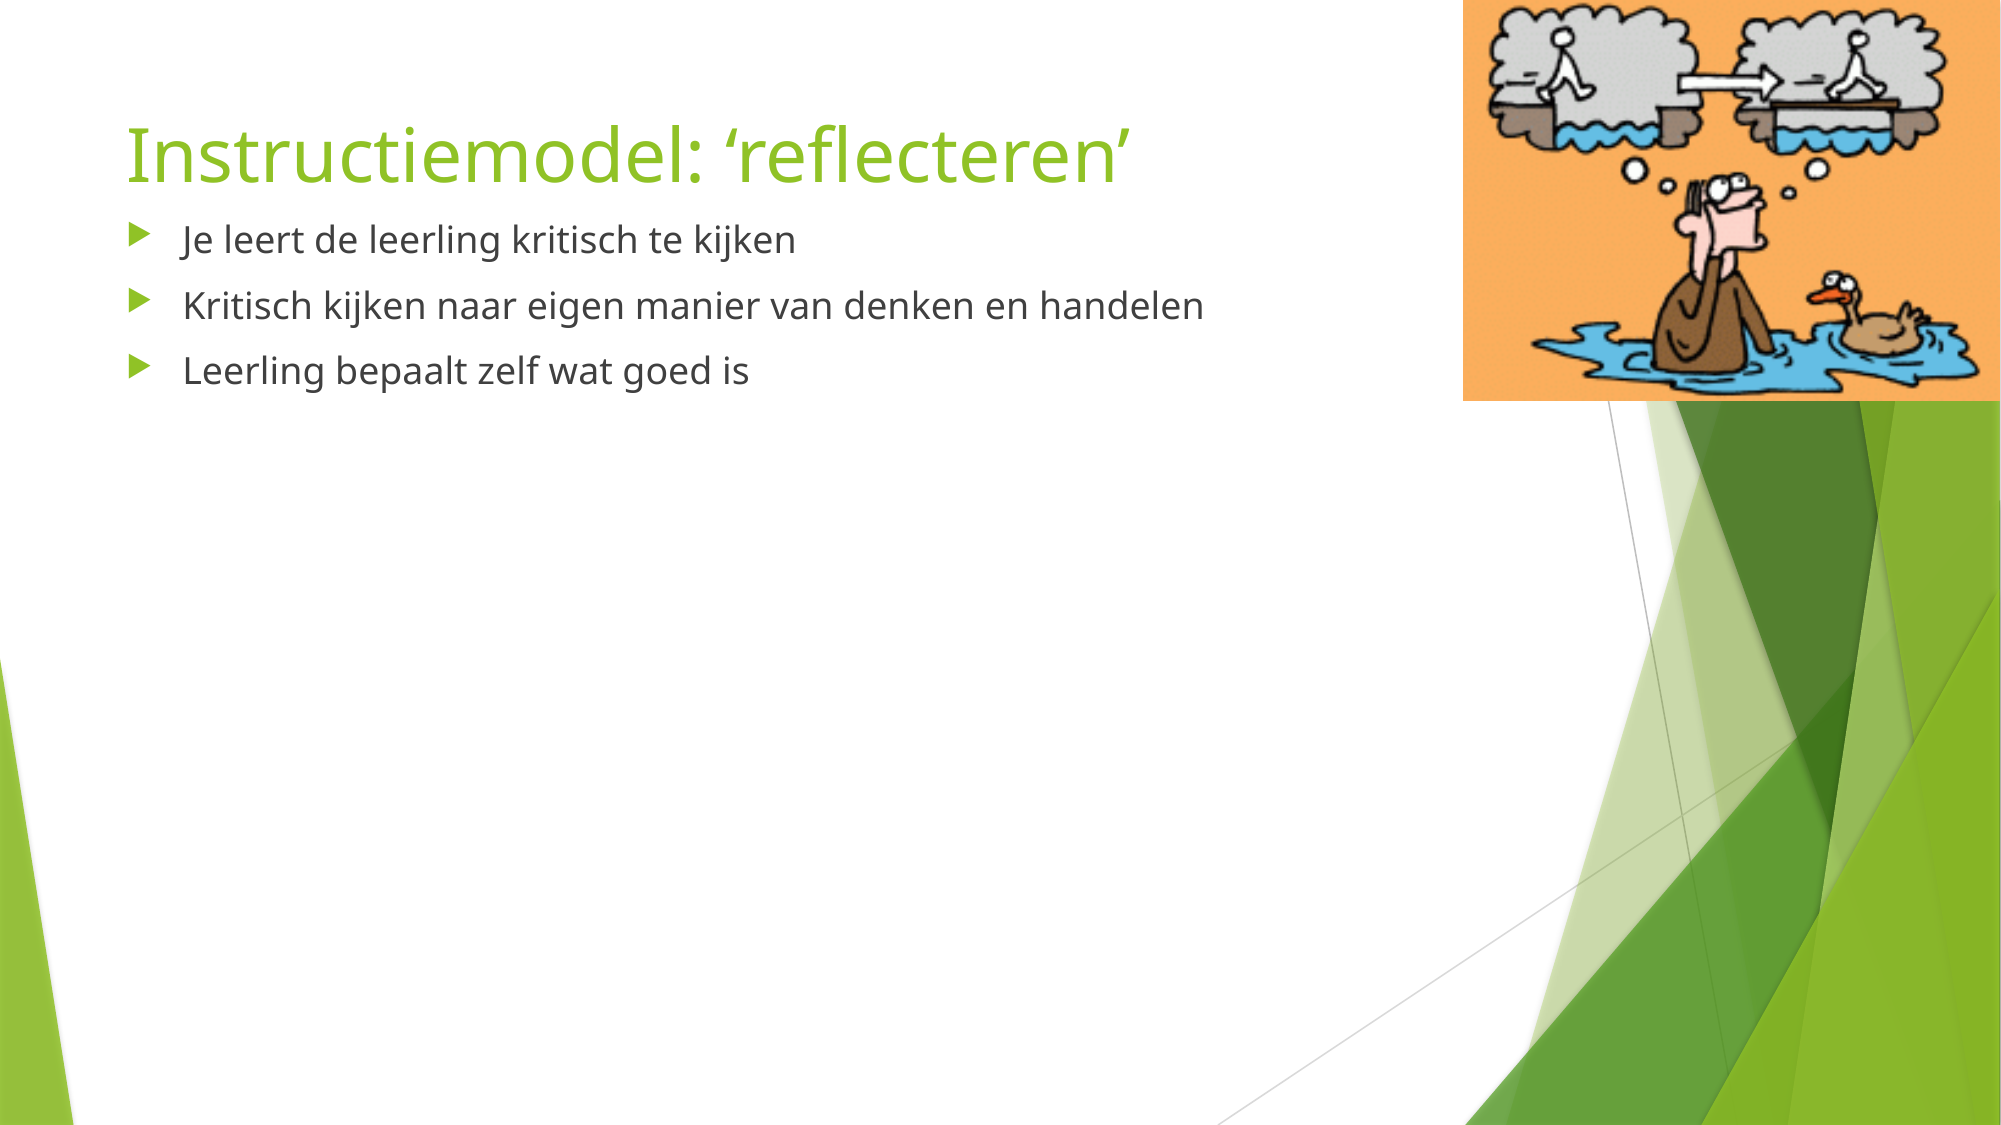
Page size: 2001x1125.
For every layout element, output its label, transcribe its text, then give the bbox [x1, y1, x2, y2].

title Instructiemodel: ‘reflecteren’ [111, 99, 1457, 208]
list Je leert de leerling kritisch te kijken Kritisch kijken naar eigen manier van denken en handelen Leerling bepaalt zelf wat goed is [111, 208, 1522, 845]
picture [1462, 0, 2000, 401]
